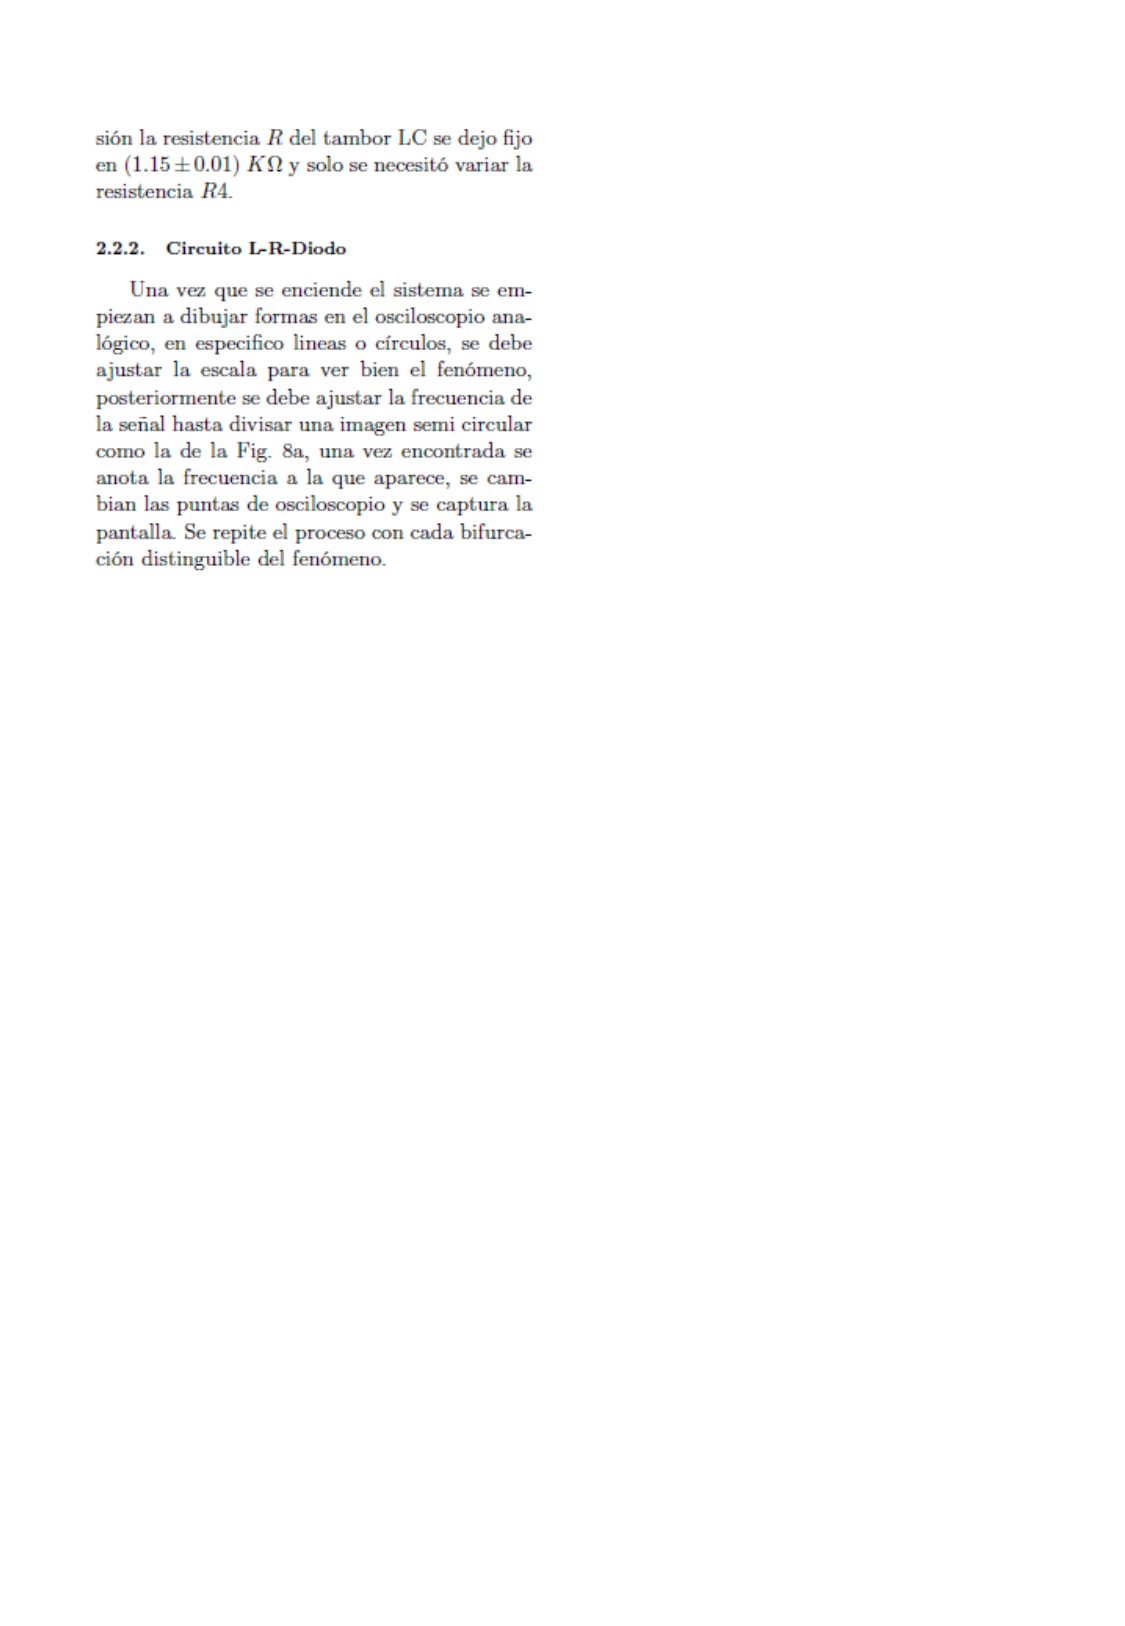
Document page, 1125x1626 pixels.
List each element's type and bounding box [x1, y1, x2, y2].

picture [57, 80, 563, 595]
